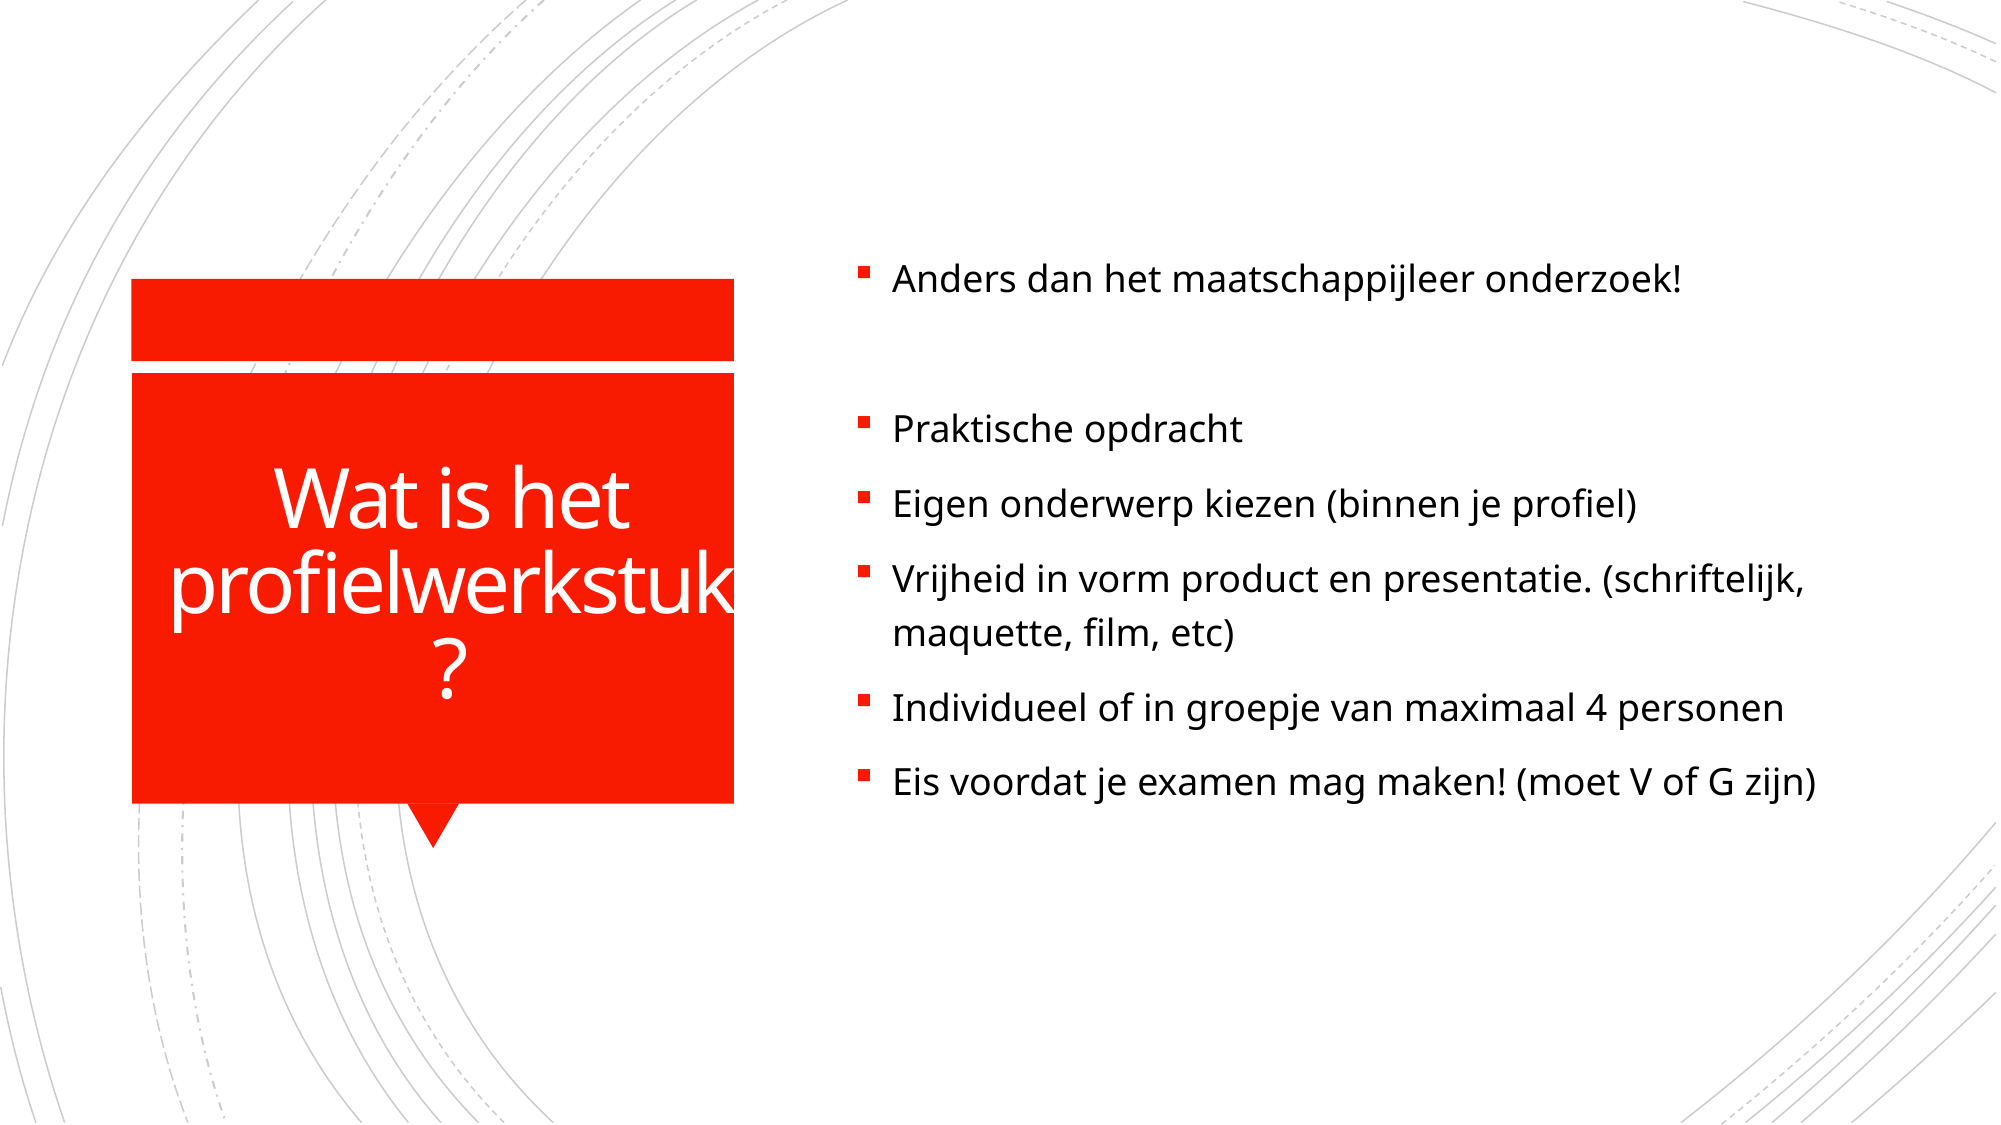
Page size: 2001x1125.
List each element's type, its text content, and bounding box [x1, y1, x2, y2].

title Wat is het profielwerkstuk? [129, 386, 772, 790]
list Anders dan het maatschappijleer onderzoek! Praktische opdracht Eigen onderwerp kiezen (binnen je profiel) Vrijheid in vorm product en presentatie. (schriftelijk, maquette, film, etc) Individueel of in groepje van maximaal 4 personen Eis voordat je examen mag maken! (moet V of G zijn) [839, 131, 1871, 993]
